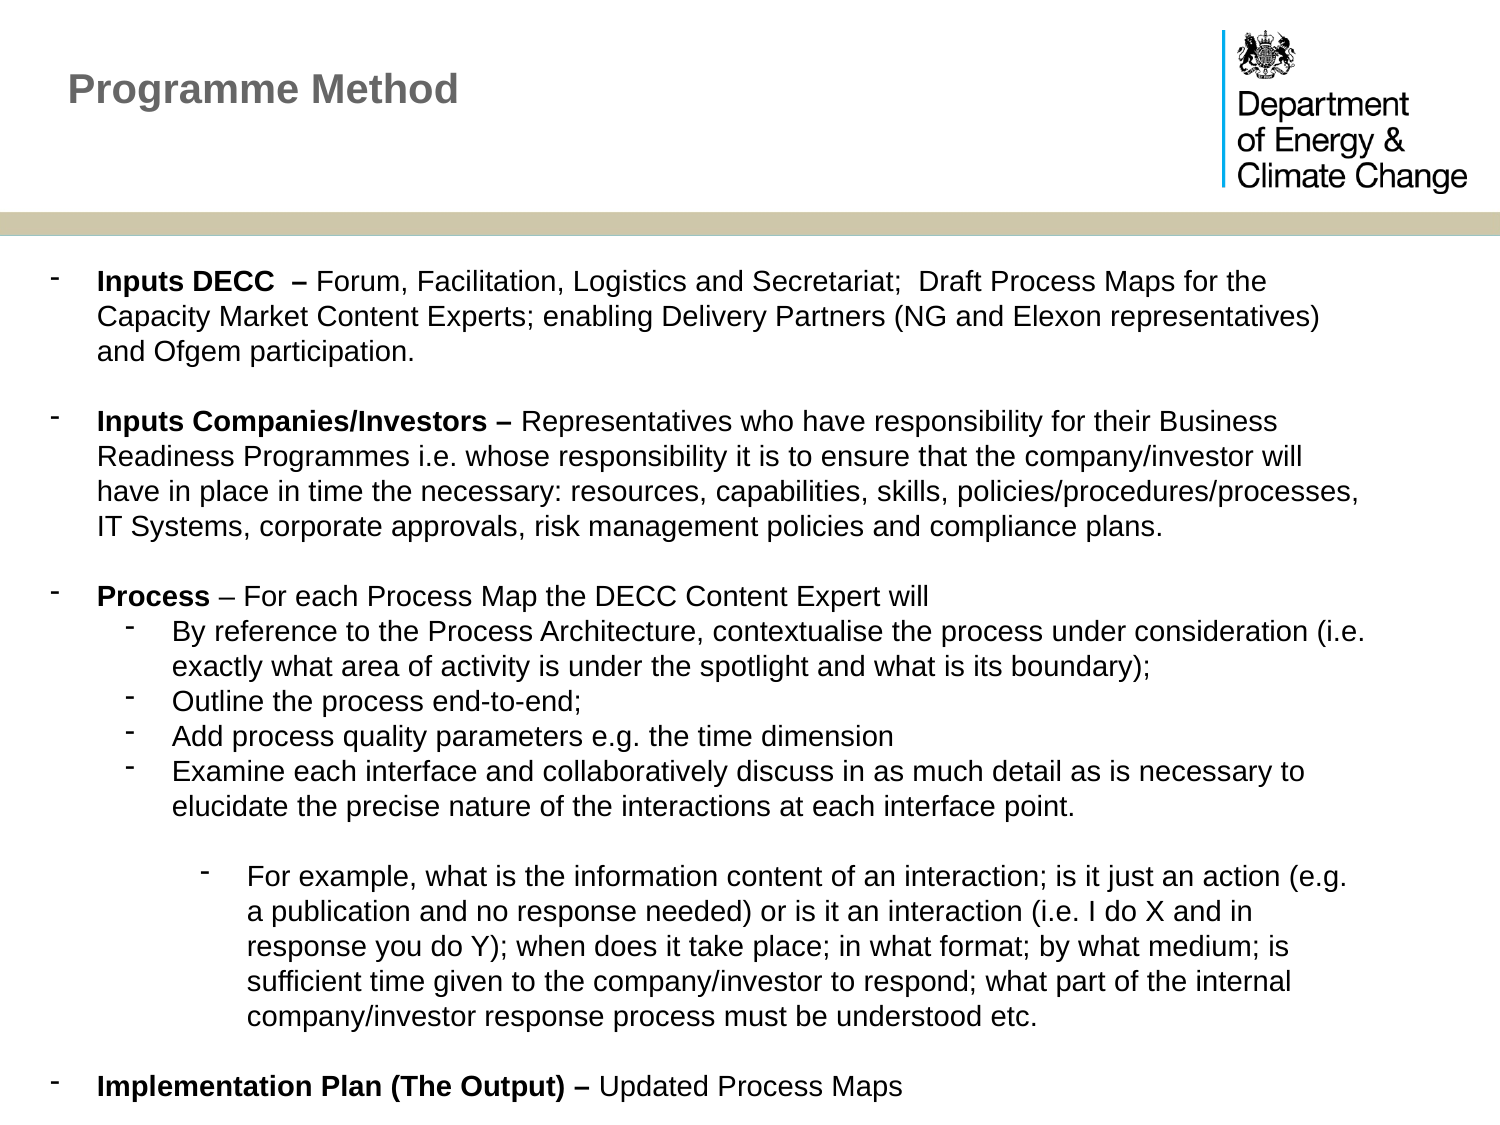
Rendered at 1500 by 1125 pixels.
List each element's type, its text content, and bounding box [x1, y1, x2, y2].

text_box Inputs DECC – Forum, Facilitation, Logistics and Secretariat; Draft Process Maps for the Capacity Market Content Experts; enabling Delivery Partners (NG and Elexon representatives) and Ofgem participation. Inputs Companies/Investors – Representatives who have responsibility for their Business Readiness Programmes i.e. whose responsibility it is to ensure that the company/investor will have in place in time the necessary: resources, capabilities, skills, policies/procedures/processes, IT Systems, corporate approvals, risk management policies and compliance plans. Process – For each Process Map the DECC Content Expert will By reference to the Process Architecture, contextualise the process under consideration (i.e. exactly what area of activity is under the spotlight and what is its boundary); Outline the process end-to-end; Add process quality parameters e.g. the time dimension Examine each interface and collaboratively discuss in as much detail as is necessary to elucidate the precise nature of the interactions at each interface point. For example, what is the information content of an interaction; is it just an action (e.g. a publication and no response needed) or is it an interaction (i.e. I do X and in response you do Y); when does it take place; in what format; by what medium; is sufficient time given to the company/investor to respond; what part of the internal company/investor response process must be understood etc. Implementation Plan (The Output) – Updated Process Maps [35, 255, 1388, 1110]
picture [1222, 30, 1467, 194]
picture [0, 208, 1500, 236]
text_box Programme Method [53, 54, 1294, 120]
